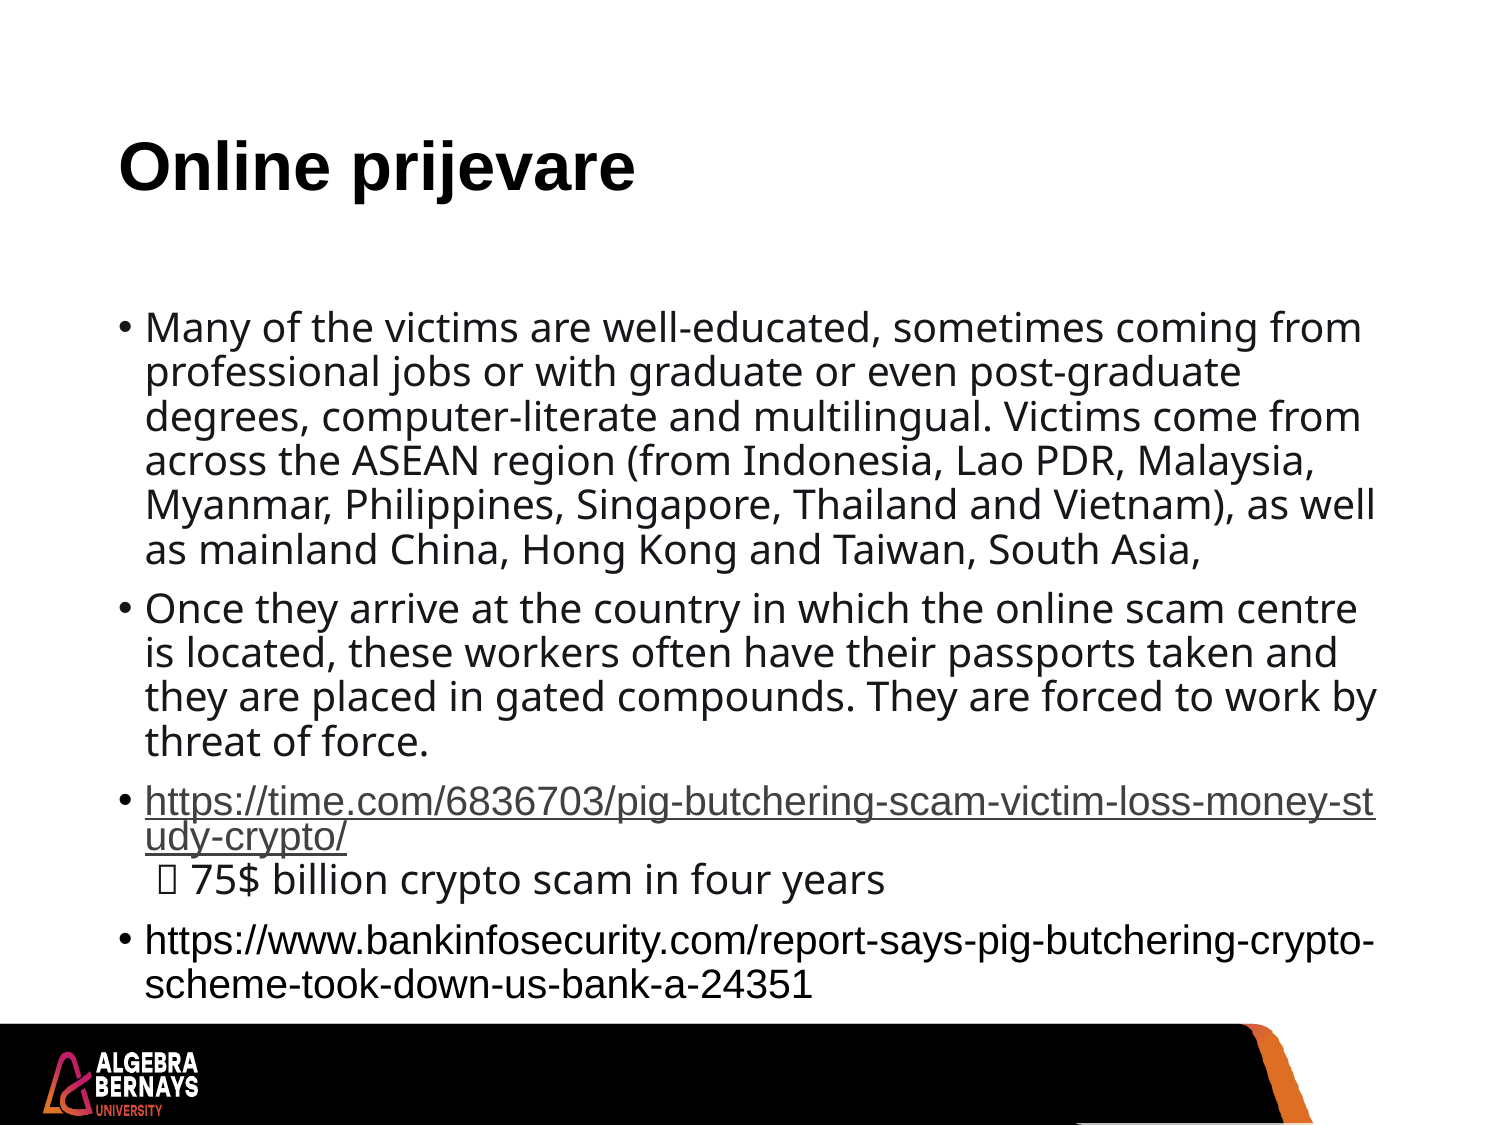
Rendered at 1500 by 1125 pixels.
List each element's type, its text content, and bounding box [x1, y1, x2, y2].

list Many of the victims are well-educated, sometimes coming from professional jobs or with graduate or even post-graduate degrees, computer-literate and multilingual. Victims come from across the ASEAN region (from Indonesia, Lao PDR, Malaysia, Myanmar, Philippines, Singapore, Thailand and Vietnam), as well as mainland China, Hong Kong and Taiwan, South Asia, Once they arrive at the country in which the online scam centre is located, these workers often have their passports taken and they are placed in gated compounds. They are forced to work by threat of force. https://time.com/6836703/pig-butchering-scam-victim-loss-money-study-crypto/  75$ billion crypto scam in four years https://www.bankinfosecurity.com/report-says-pig-butchering-crypto-scheme-took-down-us-bank-a-24351 [103, 299, 1397, 1014]
picture [0, 1023, 1468, 1125]
title Online prijevare [103, 59, 1397, 278]
